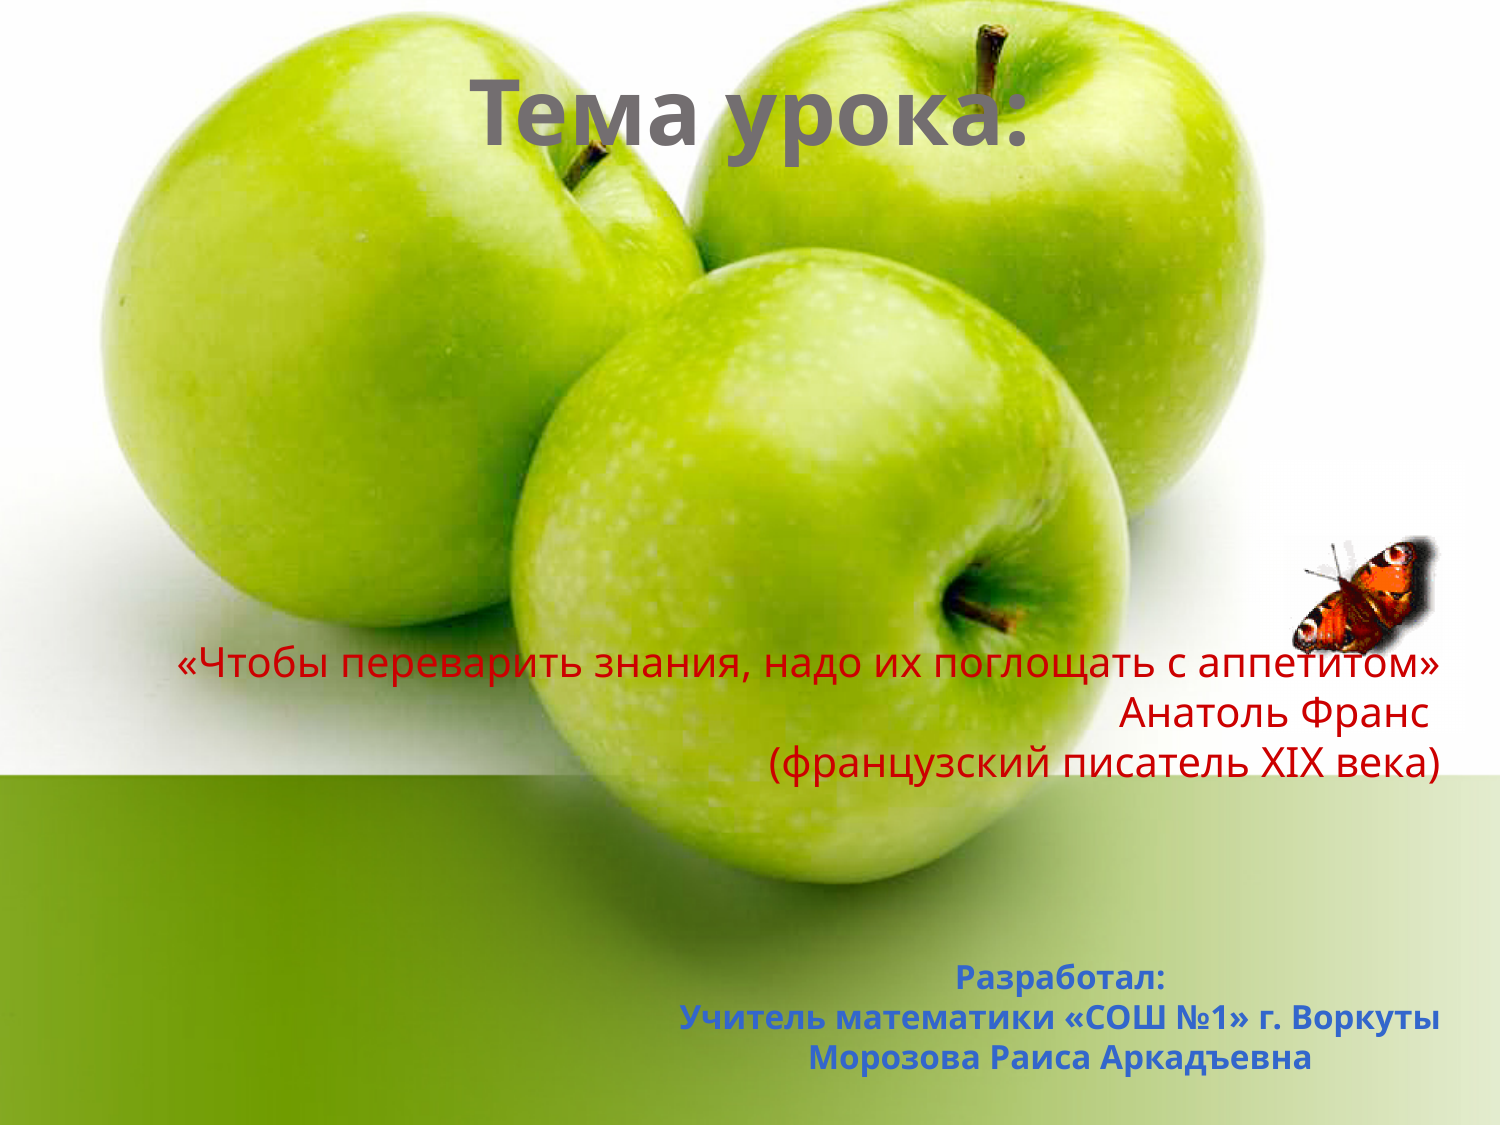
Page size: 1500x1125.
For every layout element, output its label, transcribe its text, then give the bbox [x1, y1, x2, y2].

picture [0, 0, 1500, 1125]
title «Чтобы переварить знания, надо их поглощать с аппетитом» Анатоль Франс (французский писатель XIX века) [105, 656, 1456, 794]
text_box Тема урока: [351, 46, 1149, 172]
text_box Разработал: Учитель математики «СОШ №1» г. Воркуты Морозова Раиса Аркадъевна [644, 949, 1477, 1084]
